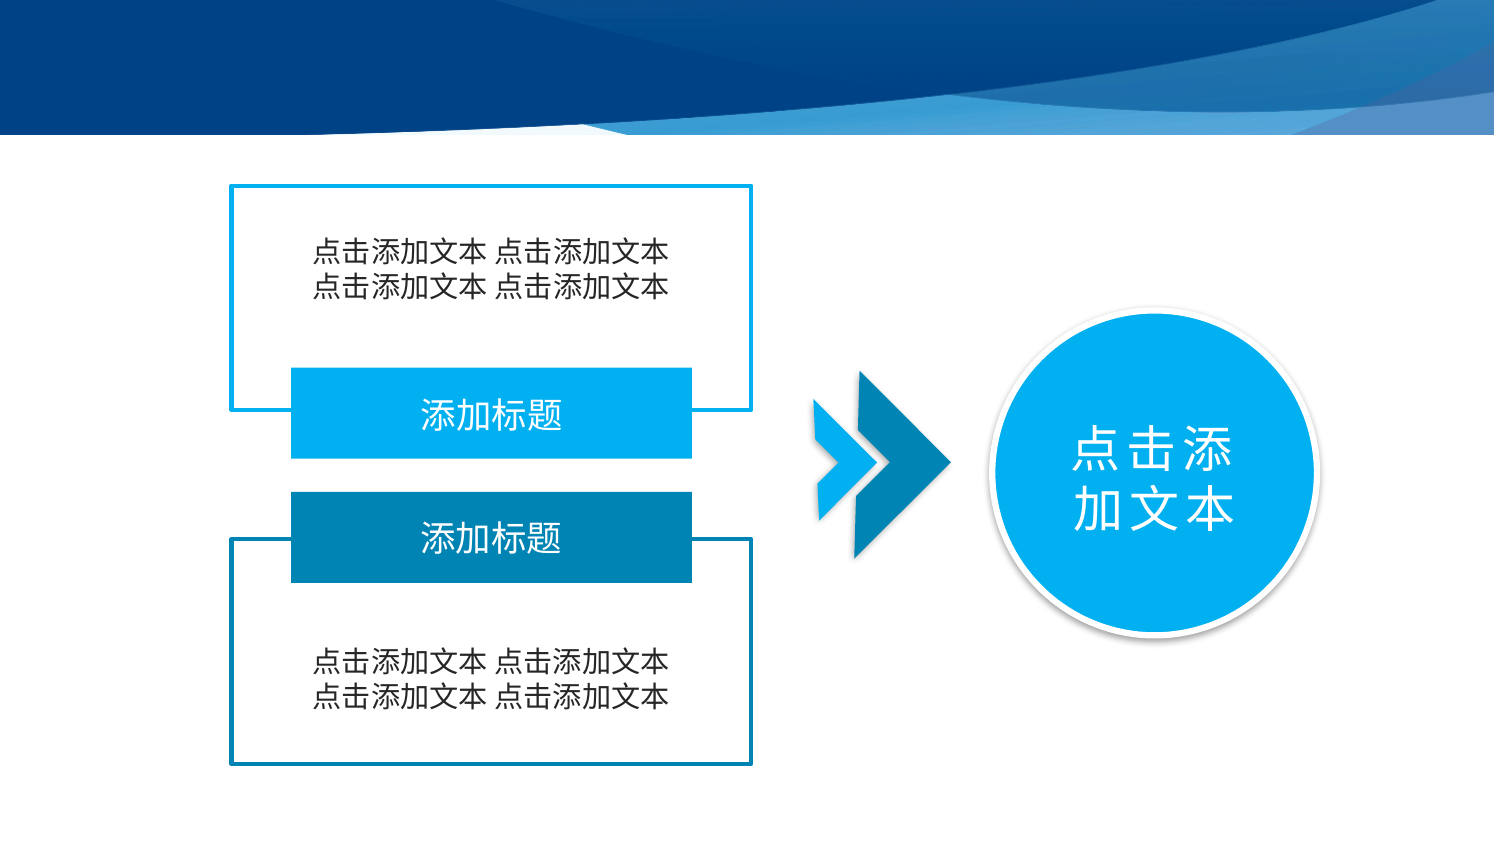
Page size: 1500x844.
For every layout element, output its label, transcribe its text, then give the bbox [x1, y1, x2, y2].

text_box [229, 184, 753, 412]
text_box [813, 398, 878, 521]
text_box [229, 537, 753, 766]
text_box 点击添加文本 点击添加文本 点击添加文本 点击添加文本 [236, 226, 747, 311]
picture [0, 0, 1494, 135]
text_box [290, 491, 693, 584]
text_box [854, 370, 951, 559]
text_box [290, 367, 693, 459]
text_box 点击添加文本 点击添加文本 点击添加文本 点击添加文本 [250, 635, 733, 721]
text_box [991, 310, 1318, 636]
